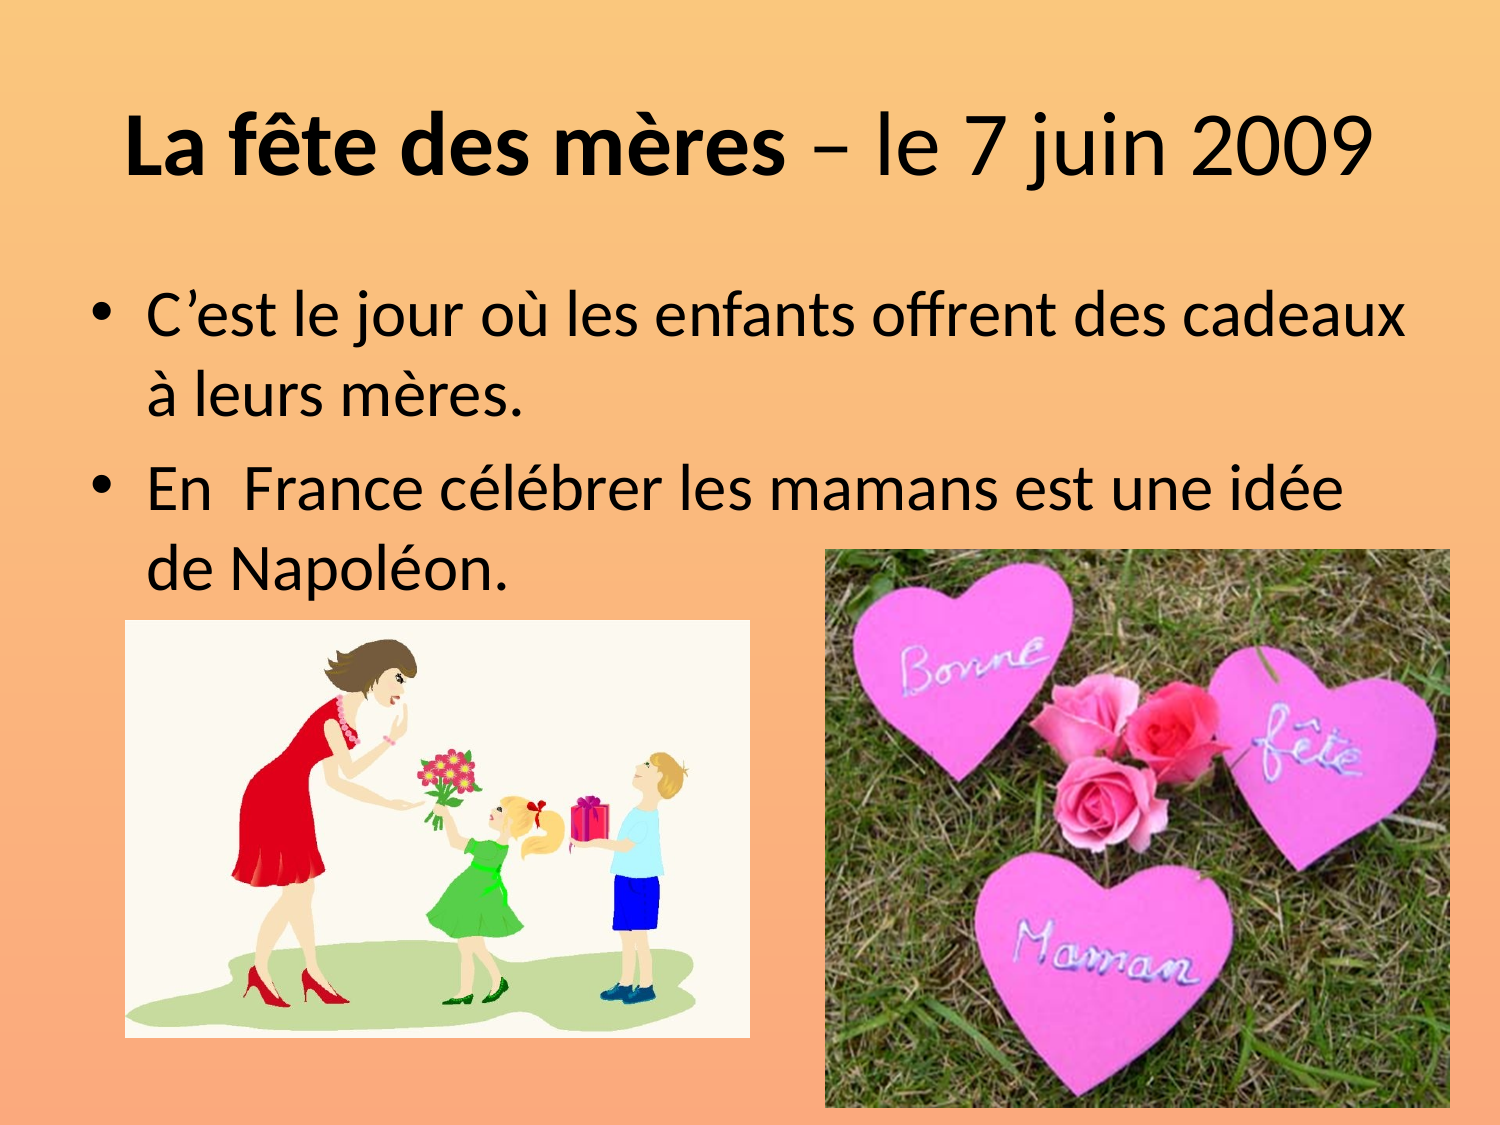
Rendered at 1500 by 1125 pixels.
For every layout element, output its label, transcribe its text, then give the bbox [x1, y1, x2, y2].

picture [824, 549, 1451, 1109]
list C’est le jour où les enfants offrent des cadeaux à leurs mères. En France célébrer les mamans est une idée de Napoléon. [75, 262, 1425, 1005]
title La fête des mères – le 7 juin 2009 [75, 45, 1425, 233]
picture [124, 619, 751, 1039]
